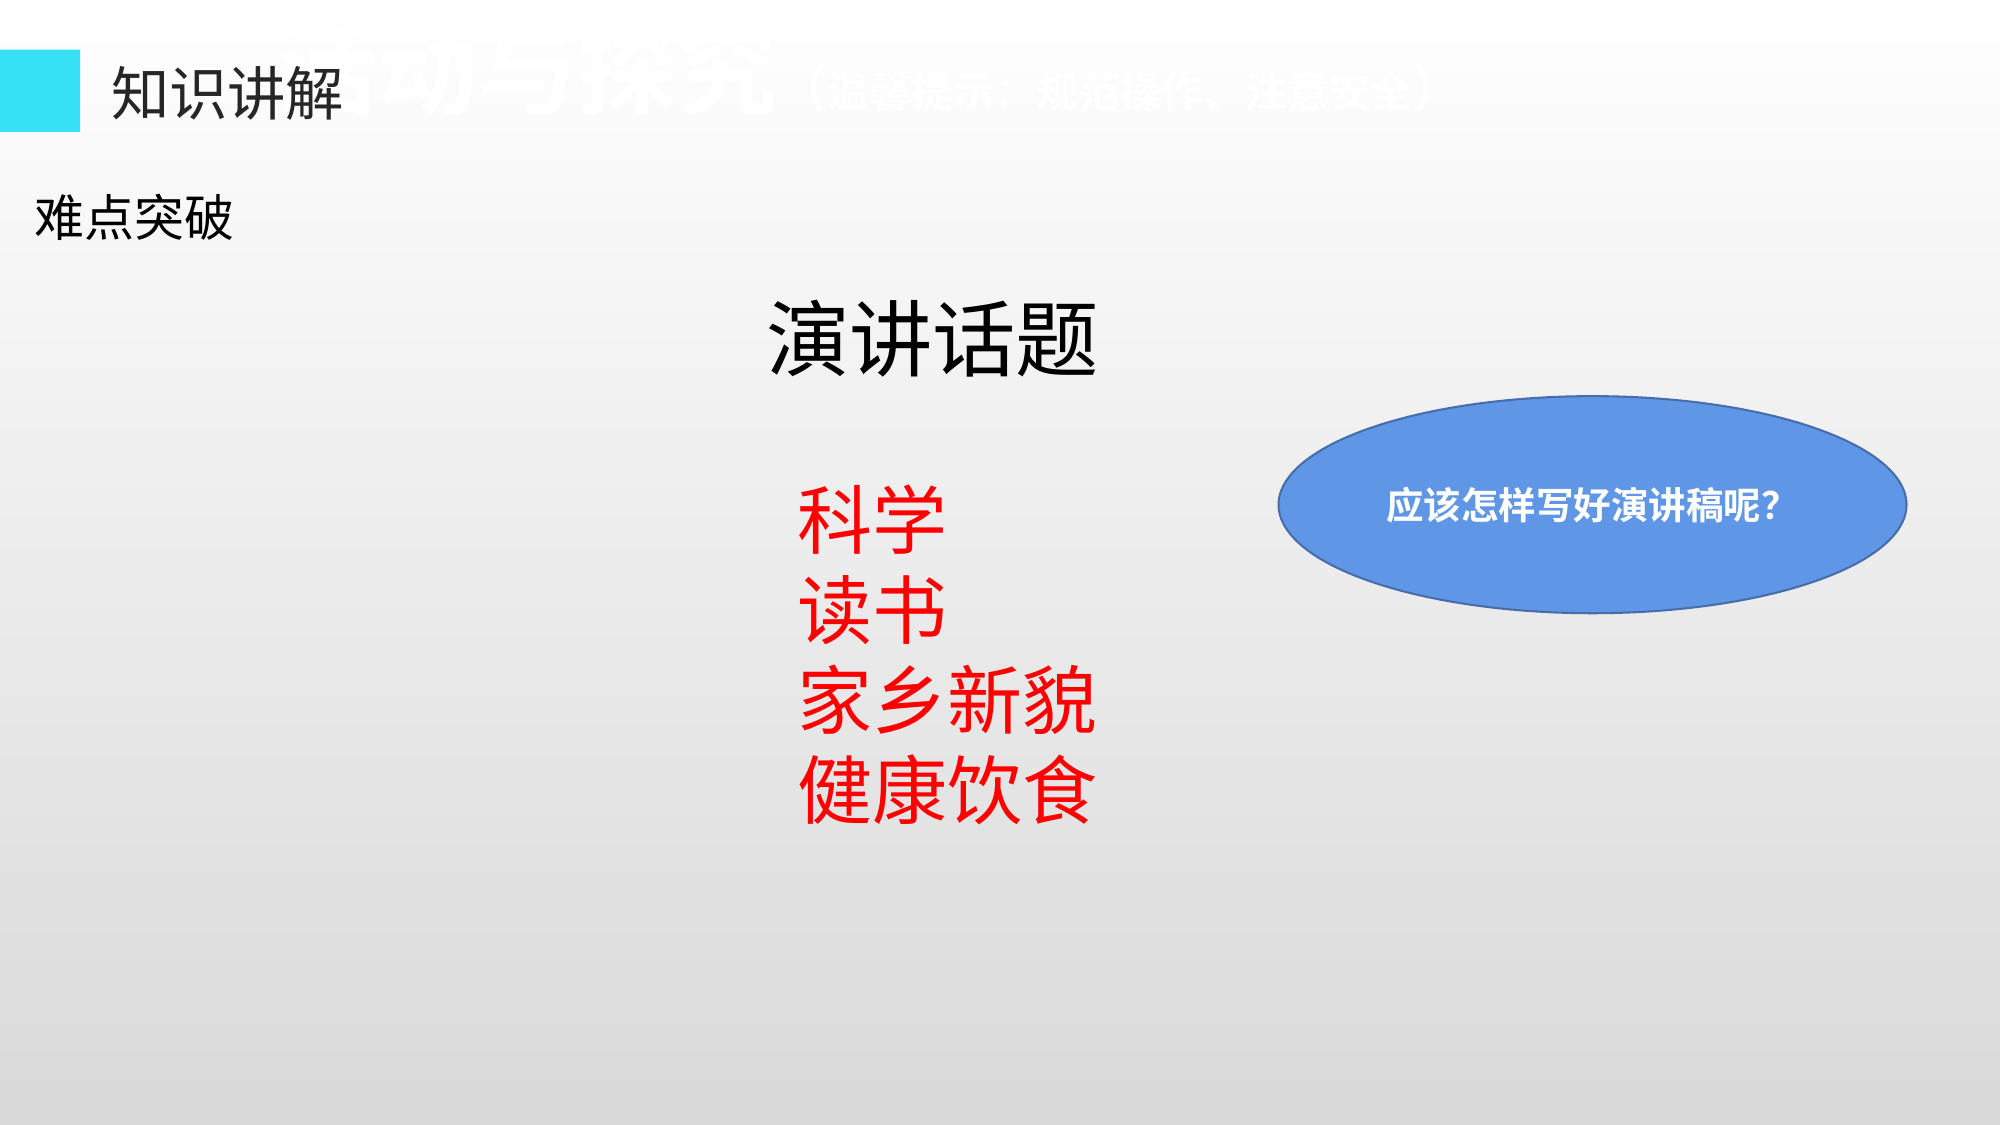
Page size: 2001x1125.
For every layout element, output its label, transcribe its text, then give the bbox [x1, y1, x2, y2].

text_box 演讲话题 [751, 280, 1143, 395]
text_box 知识讲解 [96, 49, 398, 135]
text_box 难点突破 [19, 148, 295, 254]
text_box 科学 读书 家乡新貌 健康饮食 [783, 466, 1412, 841]
text_box 活动与探究（温馨提示：规范操作、注意安全） [263, 0, 1528, 235]
text_box 应该怎样写好演讲稿呢？ [1277, 395, 1908, 615]
text_box [0, 49, 81, 133]
